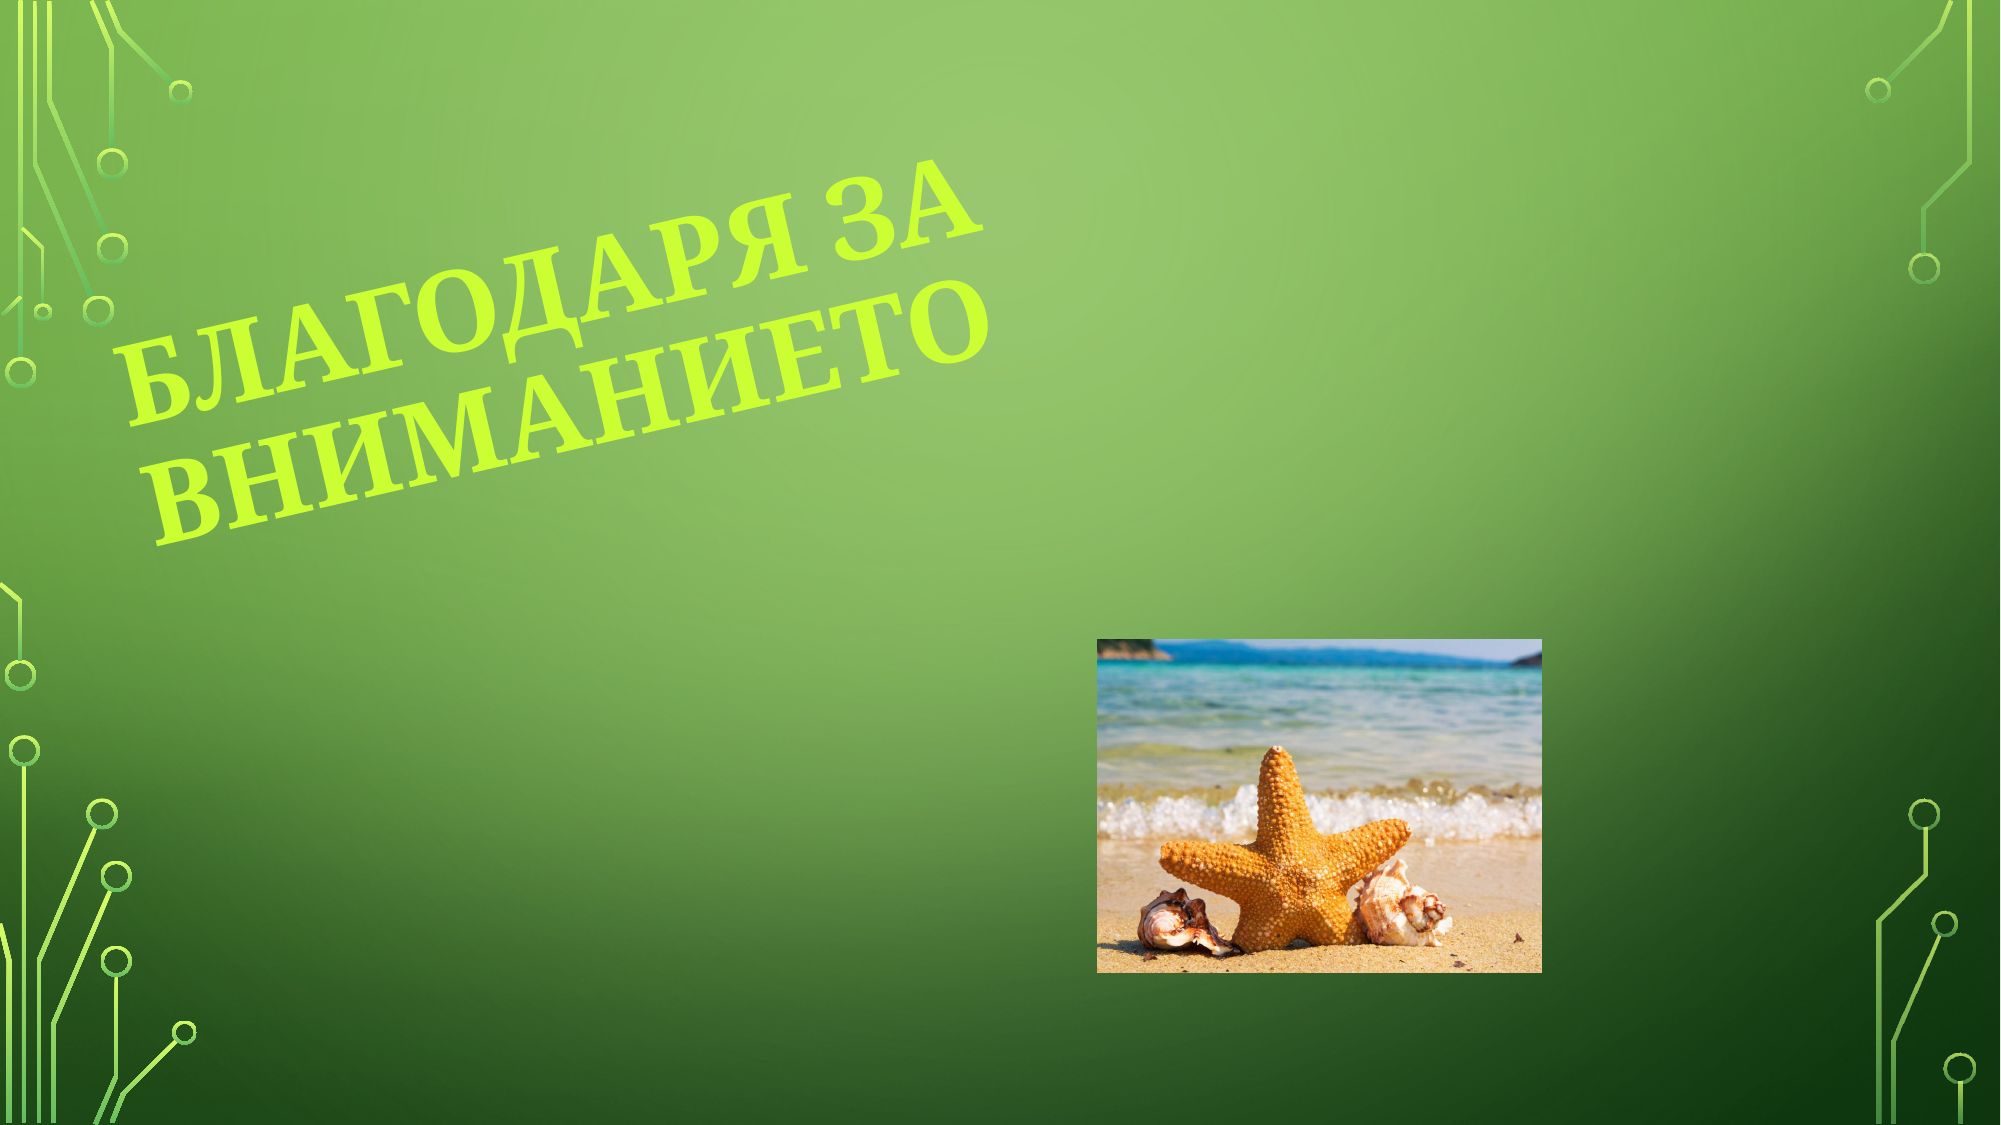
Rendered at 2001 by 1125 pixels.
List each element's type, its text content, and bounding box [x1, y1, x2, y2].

title Благодаря за вниманието [105, 27, 1782, 640]
picture [1097, 639, 1543, 973]
